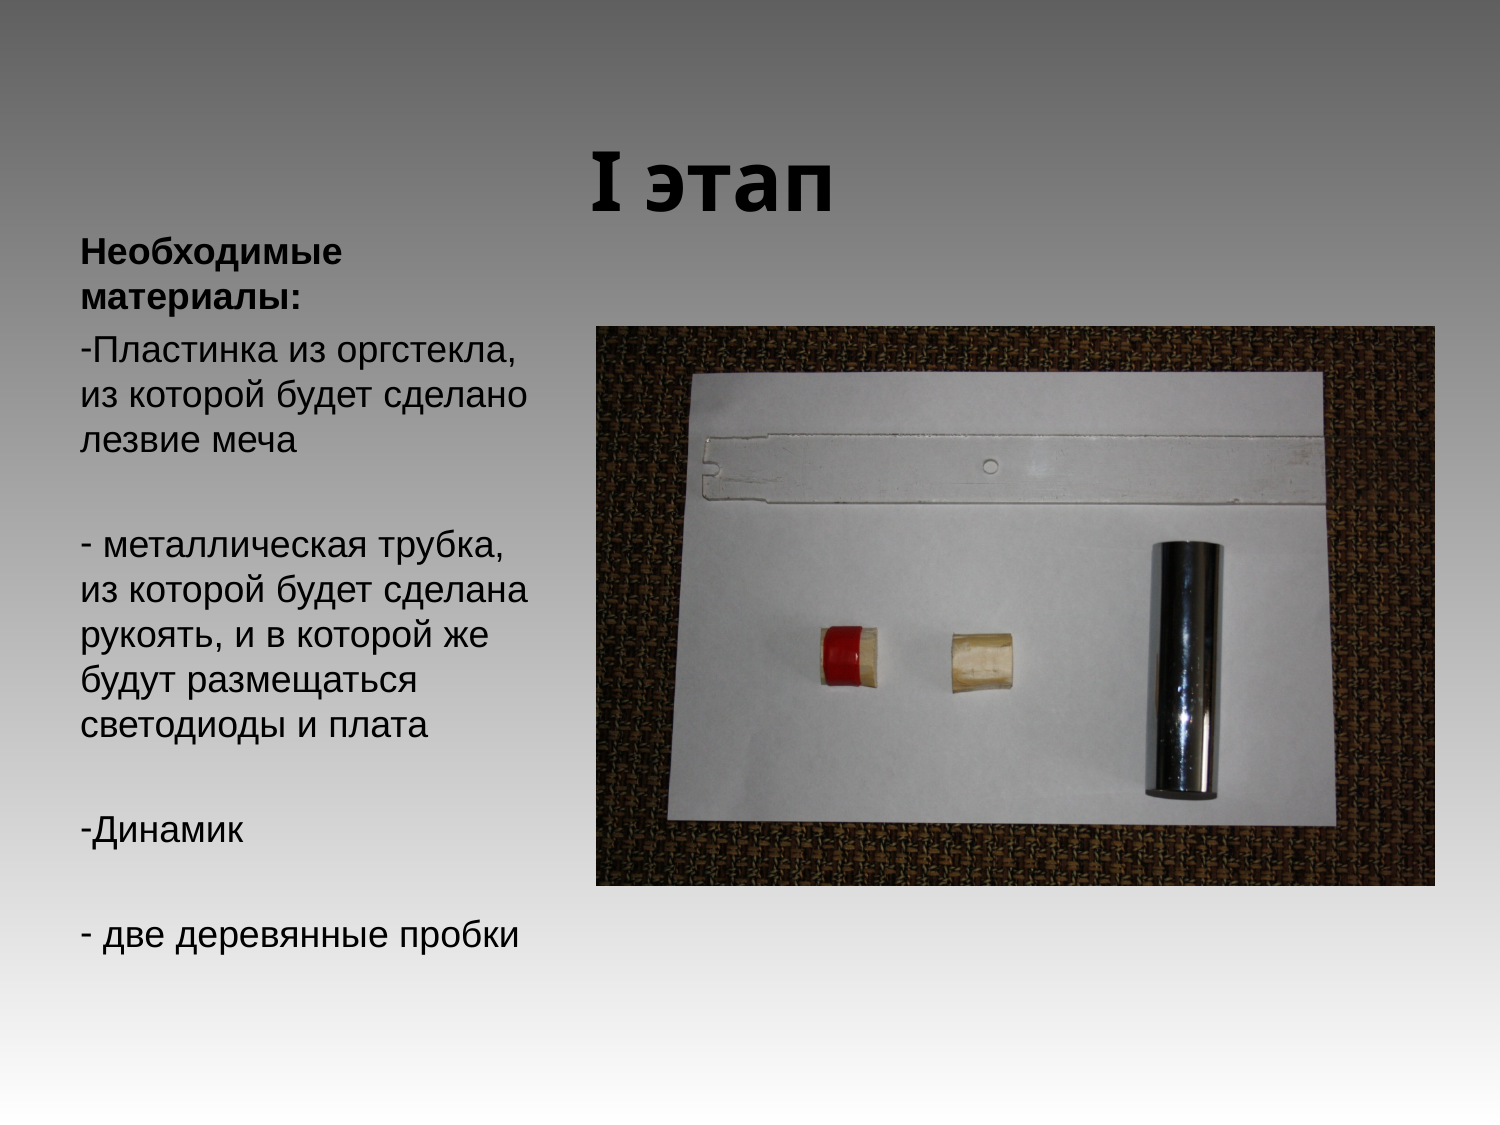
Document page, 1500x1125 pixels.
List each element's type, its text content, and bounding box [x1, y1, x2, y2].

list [596, 325, 1436, 886]
title I этап [75, 44, 1353, 236]
list Необходимые материалы: Пластинка из оргстекла, из которой будет сделано лезвие меча металлическая трубка, из которой будет сделана рукоять, и в которой же будут размещаться светодиоды и плата Динамик две деревянные пробки [64, 219, 559, 990]
